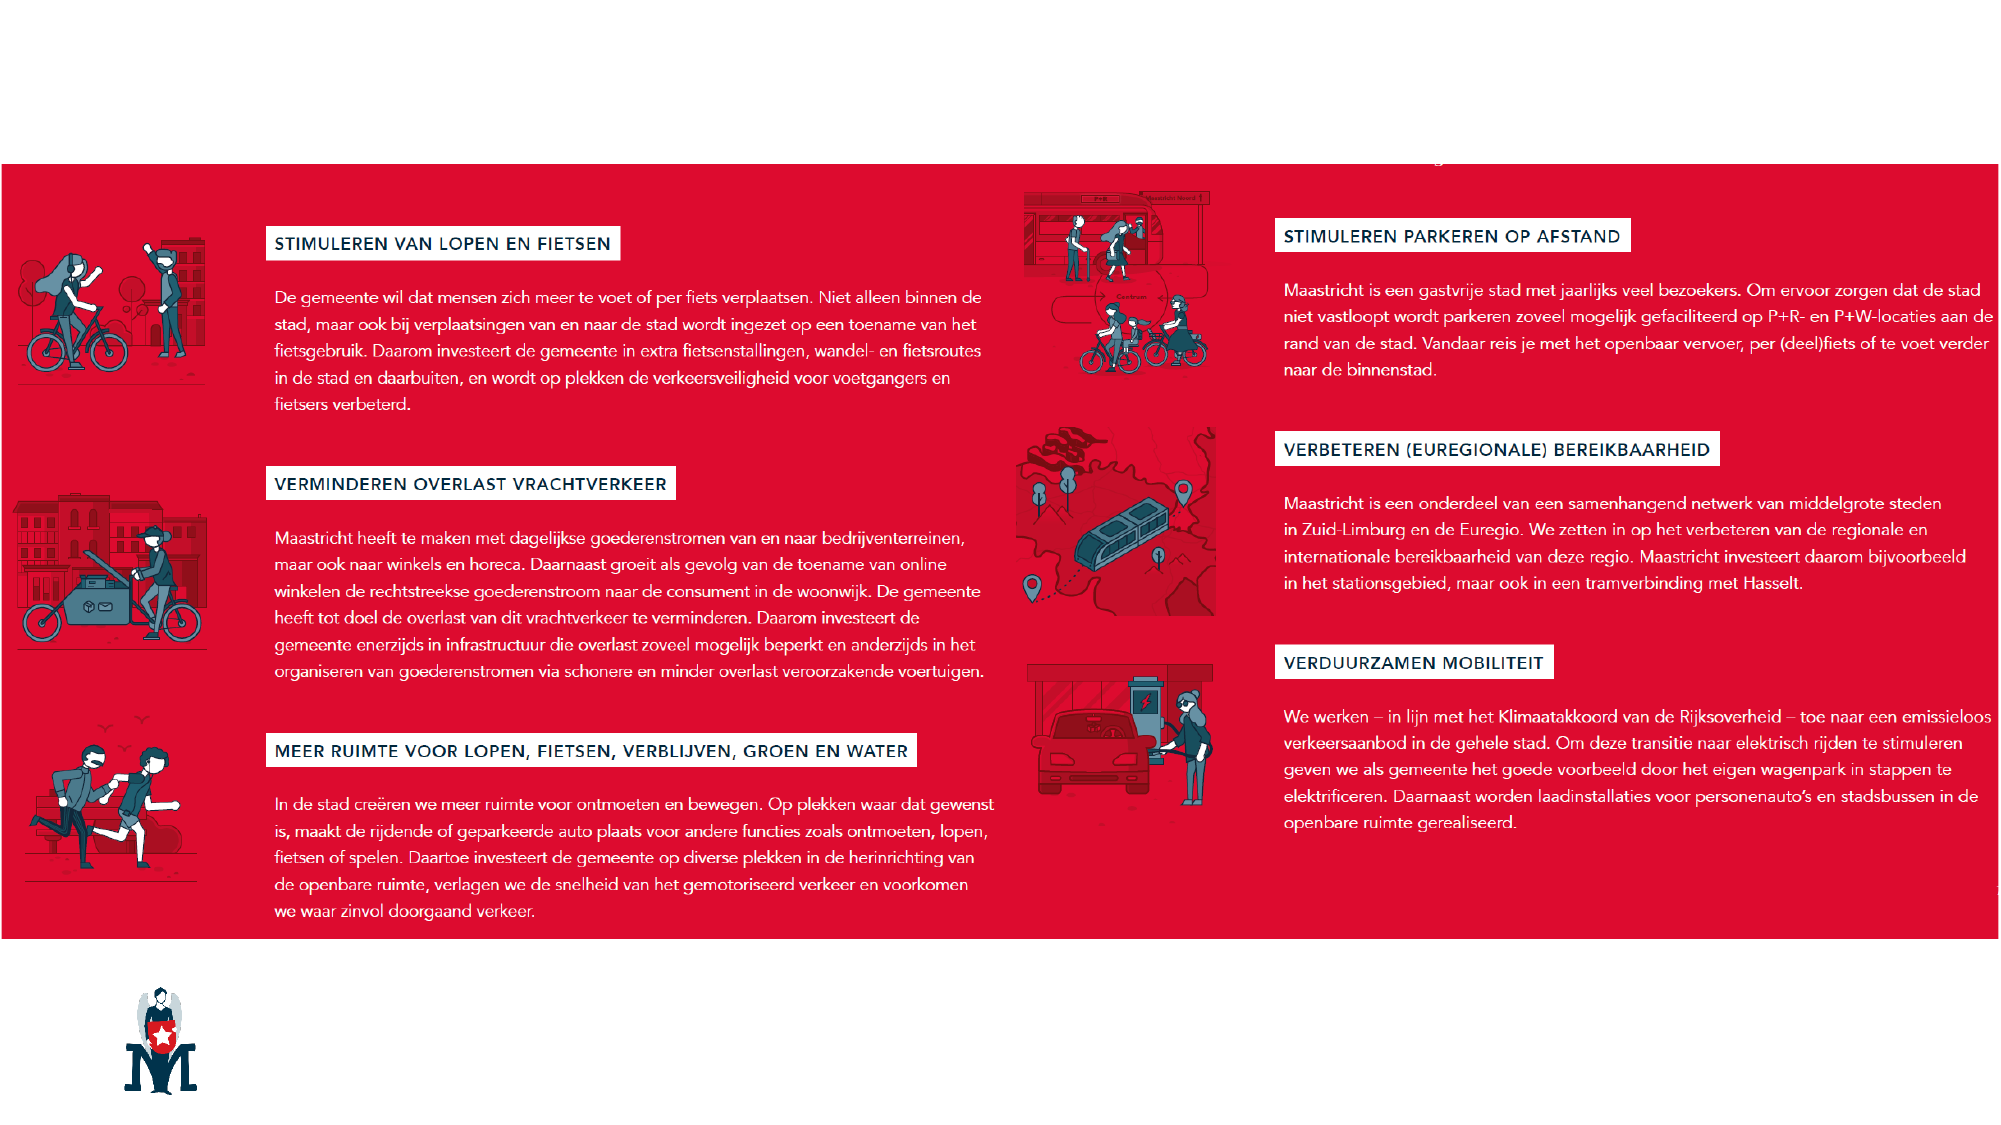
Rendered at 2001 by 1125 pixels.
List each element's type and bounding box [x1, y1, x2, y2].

picture [1, 164, 1999, 940]
list [124, 987, 501, 1095]
